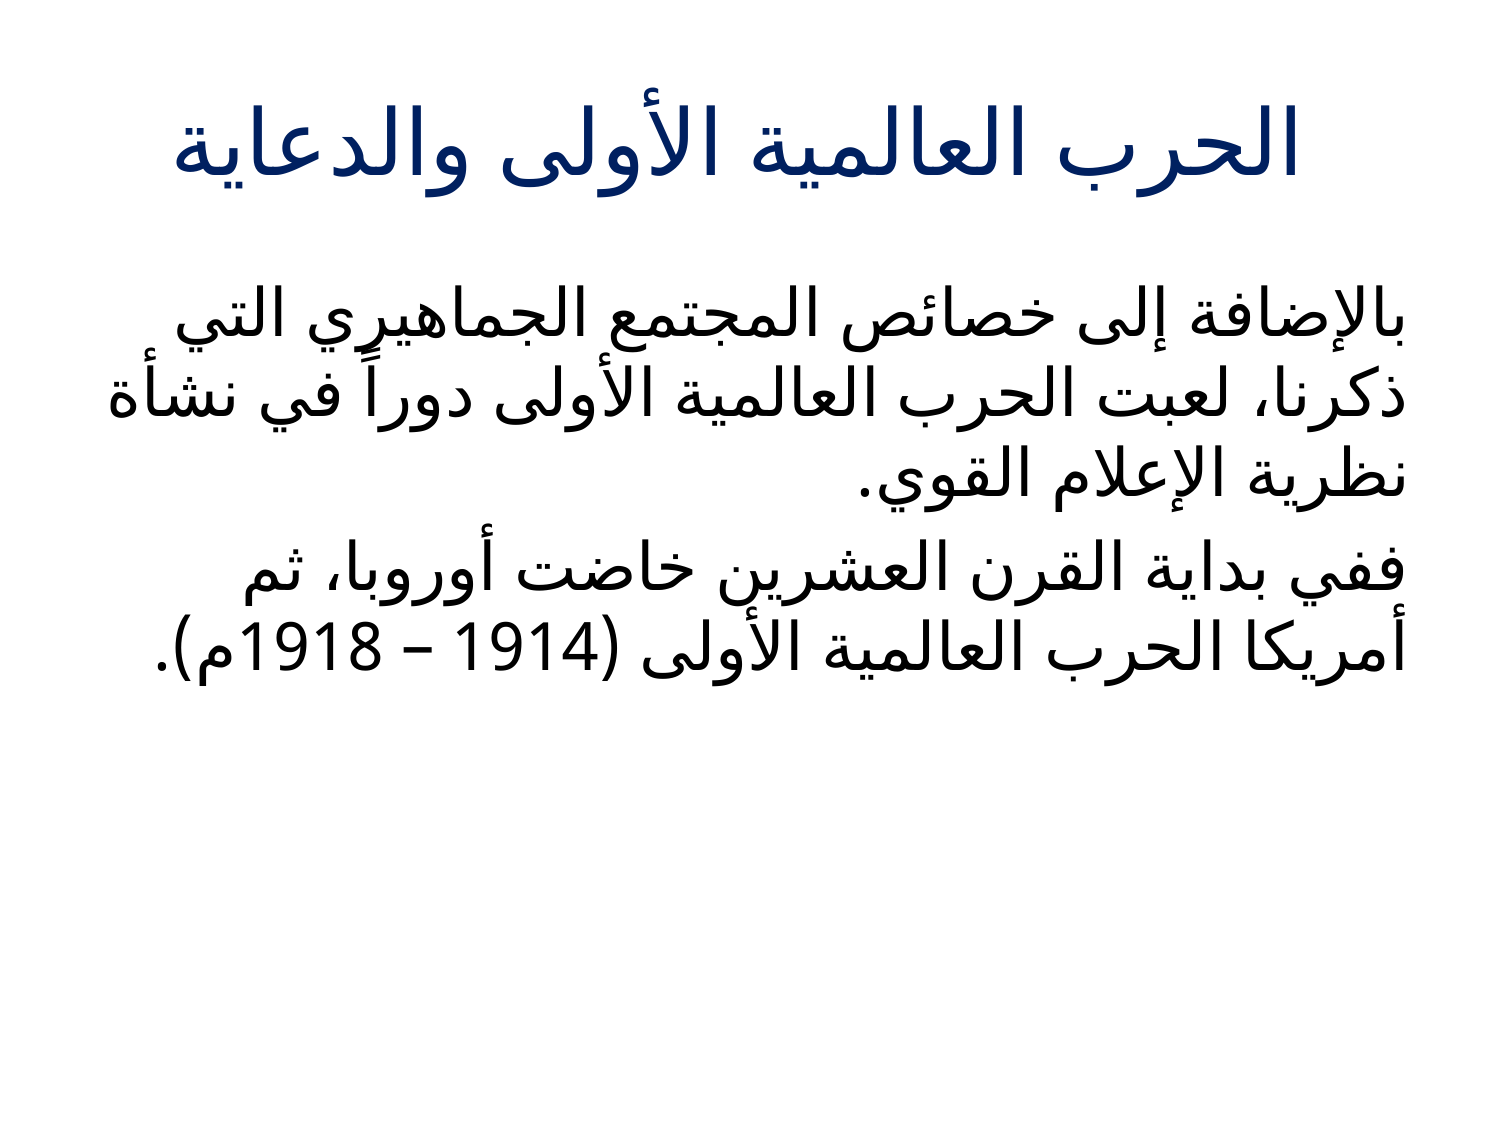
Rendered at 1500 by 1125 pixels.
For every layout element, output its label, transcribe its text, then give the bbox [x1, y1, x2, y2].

title الحرب العالمية الأولى والدعاية [75, 45, 1425, 233]
list بالإضافة إلى خصائص المجتمع الجماهيري التي ذكرنا، لعبت الحرب العالمية الأولى دوراً في نشأة نظرية الإعلام القوي. ففي بداية القرن العشرين خاضت أوروبا، ثم أمريكا الحرب العالمية الأولى (1914 – 1918م). [75, 262, 1425, 1005]
